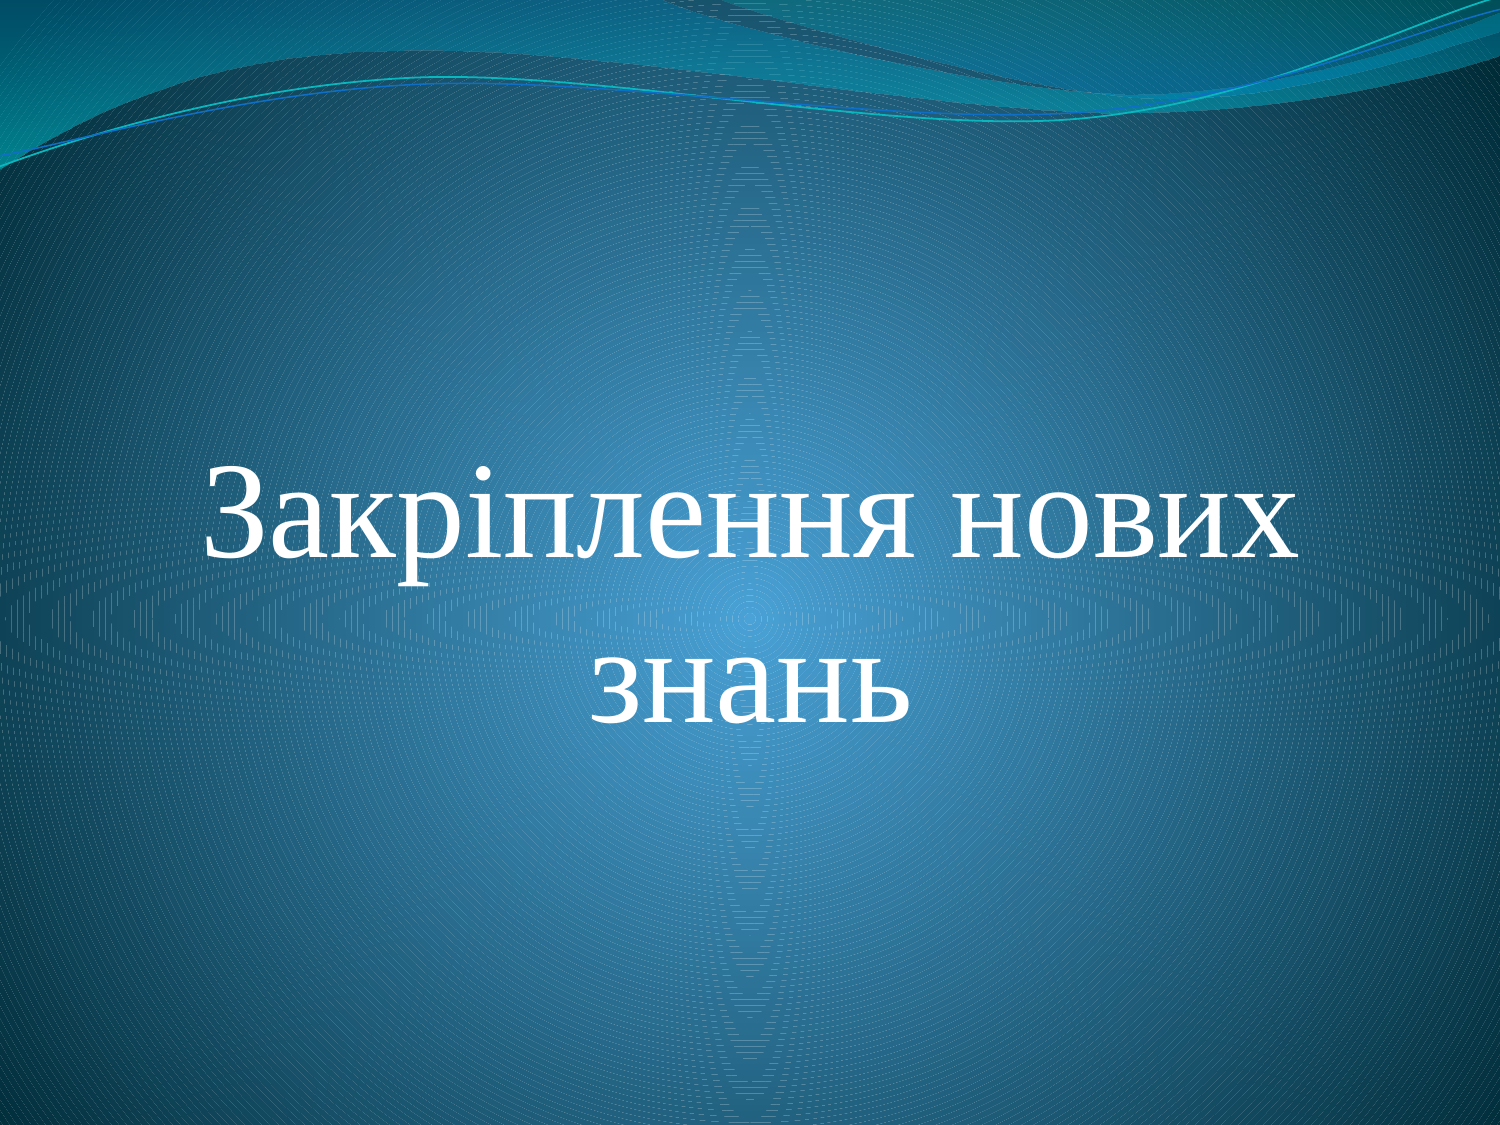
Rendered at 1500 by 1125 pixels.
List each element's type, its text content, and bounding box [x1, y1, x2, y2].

list Закріплення нових знань [52, 219, 1449, 795]
